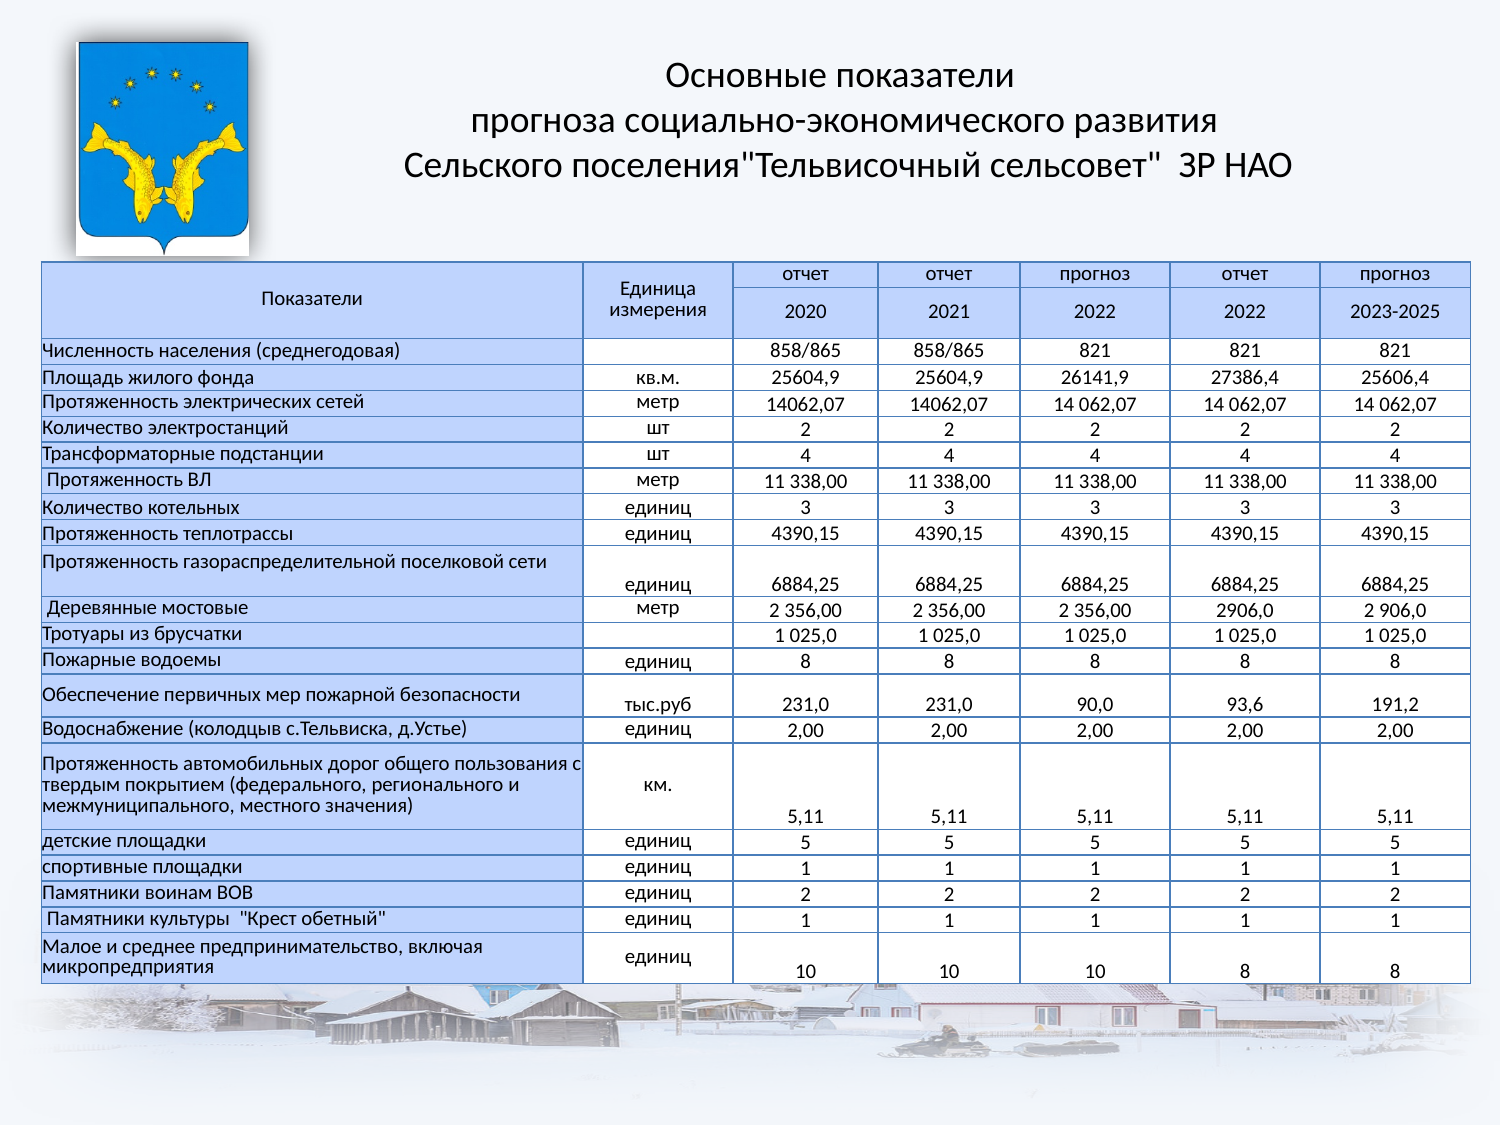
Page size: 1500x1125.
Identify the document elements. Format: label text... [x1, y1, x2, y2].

table_cell 6884,25 [879, 546, 1019, 596]
table_cell 5,11 [879, 744, 1019, 829]
table_cell 2,00 [879, 718, 1019, 742]
table_cell 11 338,00 [1021, 469, 1169, 493]
table_cell Пожарные водоемы [42, 649, 582, 673]
table_cell 27386,4 [1171, 365, 1319, 390]
table_cell 2,00 [1171, 718, 1319, 742]
table_cell единиц [584, 546, 732, 596]
table_cell 4390,15 [879, 520, 1019, 545]
table_cell 4 [1021, 443, 1169, 467]
table_cell шт [584, 443, 732, 467]
table_cell 3 [1171, 494, 1319, 519]
table_cell единиц [584, 718, 732, 742]
table_cell 5 [1321, 830, 1470, 844]
table_cell Деревянные мостовые [42, 597, 582, 622]
table_cell 14062,07 [734, 391, 877, 416]
table_header отчет [879, 263, 1019, 287]
table_cell 5 [1021, 830, 1169, 844]
table_cell 6884,25 [1021, 546, 1169, 596]
table_cell 821 [1171, 339, 1319, 364]
table_cell 11 338,00 [734, 469, 877, 493]
table_cell 8 [879, 649, 1019, 673]
table_cell тыс.руб [584, 675, 732, 716]
table_cell 5 [879, 830, 1019, 844]
table_cell 2,00 [1021, 718, 1169, 742]
table_cell единиц [584, 494, 732, 519]
table_cell Протяженность электрических сетей [42, 391, 582, 416]
table_cell Количество котельных [42, 494, 582, 519]
table_cell Протяженность газораспределительной поселковой сети [42, 546, 582, 596]
table_cell 4390,15 [734, 520, 877, 545]
picture [0, 845, 1500, 1125]
table_cell Водоснабжение (колодцыв с.Тельвиска, д.Устье) [42, 718, 582, 742]
table_cell 2 [879, 417, 1019, 441]
table_cell 2 906,0 [1321, 597, 1470, 622]
table_cell 8 [1021, 649, 1169, 673]
table_cell 2022 [1021, 288, 1169, 338]
table_header Показатели [42, 263, 582, 338]
table_cell 11 338,00 [1171, 469, 1319, 493]
table_cell Трансформаторные подстанции [42, 443, 582, 467]
table_cell 11 338,00 [1321, 469, 1470, 493]
table_cell 11 338,00 [879, 469, 1019, 493]
table_header отчет [734, 263, 877, 287]
table_cell 4 [734, 443, 877, 467]
table_cell 231,0 [879, 675, 1019, 716]
table_cell 25604,9 [734, 365, 877, 390]
table_cell 2,00 [734, 718, 877, 742]
table_cell Численность населения (среднегодовая) [42, 339, 582, 364]
table_cell 93,6 [1171, 675, 1319, 716]
table_cell км. [584, 744, 732, 829]
table_cell 5,11 [1321, 744, 1470, 829]
table_cell 2 [734, 417, 877, 441]
table_cell 5 [734, 830, 877, 844]
table_cell 26141,9 [1021, 365, 1169, 390]
table_cell метр [584, 469, 732, 493]
table_cell 8 [1321, 649, 1470, 673]
table_cell 25606,4 [1321, 365, 1470, 390]
picture [76, 42, 249, 256]
table_cell 25604,9 [879, 365, 1019, 390]
table_cell 14 062,07 [1171, 391, 1319, 416]
table_cell [584, 339, 732, 364]
table_cell 231,0 [734, 675, 877, 716]
table_cell 14062,07 [879, 391, 1019, 416]
table_cell Количество электростанций [42, 417, 582, 441]
table_cell 4390,15 [1321, 520, 1470, 545]
table_header прогноз [1321, 263, 1470, 287]
table_cell 90,0 [1021, 675, 1169, 716]
table_cell детские площадки [42, 830, 582, 844]
table_cell 2020 [734, 288, 877, 338]
text_box Основные показатели прогноза социально-экономического развития Сельского поселения"Тельвисочный сельсовет" ЗР НАО [265, 42, 1424, 193]
table_cell 6884,25 [1321, 546, 1470, 596]
table_cell 2 356,00 [1021, 597, 1169, 622]
table_cell 4 [1321, 443, 1470, 467]
table_cell метр [584, 391, 732, 416]
table_cell 2 [1171, 417, 1319, 441]
table_cell 1 025,0 [1171, 623, 1319, 647]
table_cell шт [584, 417, 732, 441]
table_cell 2 356,00 [734, 597, 877, 622]
table_cell единиц [584, 649, 732, 673]
table_cell 14 062,07 [1321, 391, 1470, 416]
table_cell 6884,25 [734, 546, 877, 596]
table_cell 3 [1021, 494, 1169, 519]
table_cell 3 [879, 494, 1019, 519]
table_cell 821 [1021, 339, 1169, 364]
table_cell [584, 623, 732, 647]
table_cell 821 [1321, 339, 1470, 364]
table_cell 5,11 [734, 744, 877, 829]
table_cell 4390,15 [1021, 520, 1169, 545]
table_cell 4390,15 [1171, 520, 1319, 545]
table_cell 2 [1321, 417, 1470, 441]
table_cell метр [584, 597, 732, 622]
table_cell 2 356,00 [879, 597, 1019, 622]
table_header Единица измерения [584, 263, 732, 338]
table_cell 191,2 [1321, 675, 1470, 716]
table_cell 1 025,0 [734, 623, 877, 647]
table_cell 2022 [1171, 288, 1319, 338]
table_cell Протяженность ВЛ [42, 469, 582, 493]
table_cell Обеспечение первичных мер пожарной безопасности [42, 675, 582, 716]
table_cell 5,11 [1021, 744, 1169, 829]
table_cell 8 [1171, 649, 1319, 673]
table_cell Протяженность автомобильных дорог общего пользования с твердым покрытием (федерального, регионального и межмуниципального, местного значения) [42, 744, 582, 829]
table_cell Площадь жилого фонда [42, 365, 582, 390]
table_cell 2021 [879, 288, 1019, 338]
table_cell 2,00 [1321, 718, 1470, 742]
table_cell 858/865 [879, 339, 1019, 364]
table_cell 858/865 [734, 339, 877, 364]
table_cell Протяженность теплотрассы [42, 520, 582, 545]
table_cell 2 [1021, 417, 1169, 441]
table_cell 2023-2025 [1321, 288, 1470, 338]
table_cell 4 [879, 443, 1019, 467]
table_cell 5,11 [1171, 744, 1319, 829]
table_cell 1 025,0 [1021, 623, 1169, 647]
table_cell единиц [584, 830, 732, 844]
table_cell 4 [1171, 443, 1319, 467]
table_cell Тротуары из брусчатки [42, 623, 582, 647]
table_cell 14 062,07 [1021, 391, 1169, 416]
table_cell 3 [734, 494, 877, 519]
table_cell 5 [1171, 830, 1319, 844]
table_cell 1 025,0 [1321, 623, 1470, 647]
table_header прогноз [1021, 263, 1169, 287]
table_cell 3 [1321, 494, 1470, 519]
table_cell 2906,0 [1171, 597, 1319, 622]
table_cell 8 [734, 649, 877, 673]
table_cell единиц [584, 520, 732, 545]
table_cell 6884,25 [1171, 546, 1319, 596]
table_header отчет [1171, 263, 1319, 287]
table_cell кв.м. [584, 365, 732, 390]
table_cell 1 025,0 [879, 623, 1019, 647]
